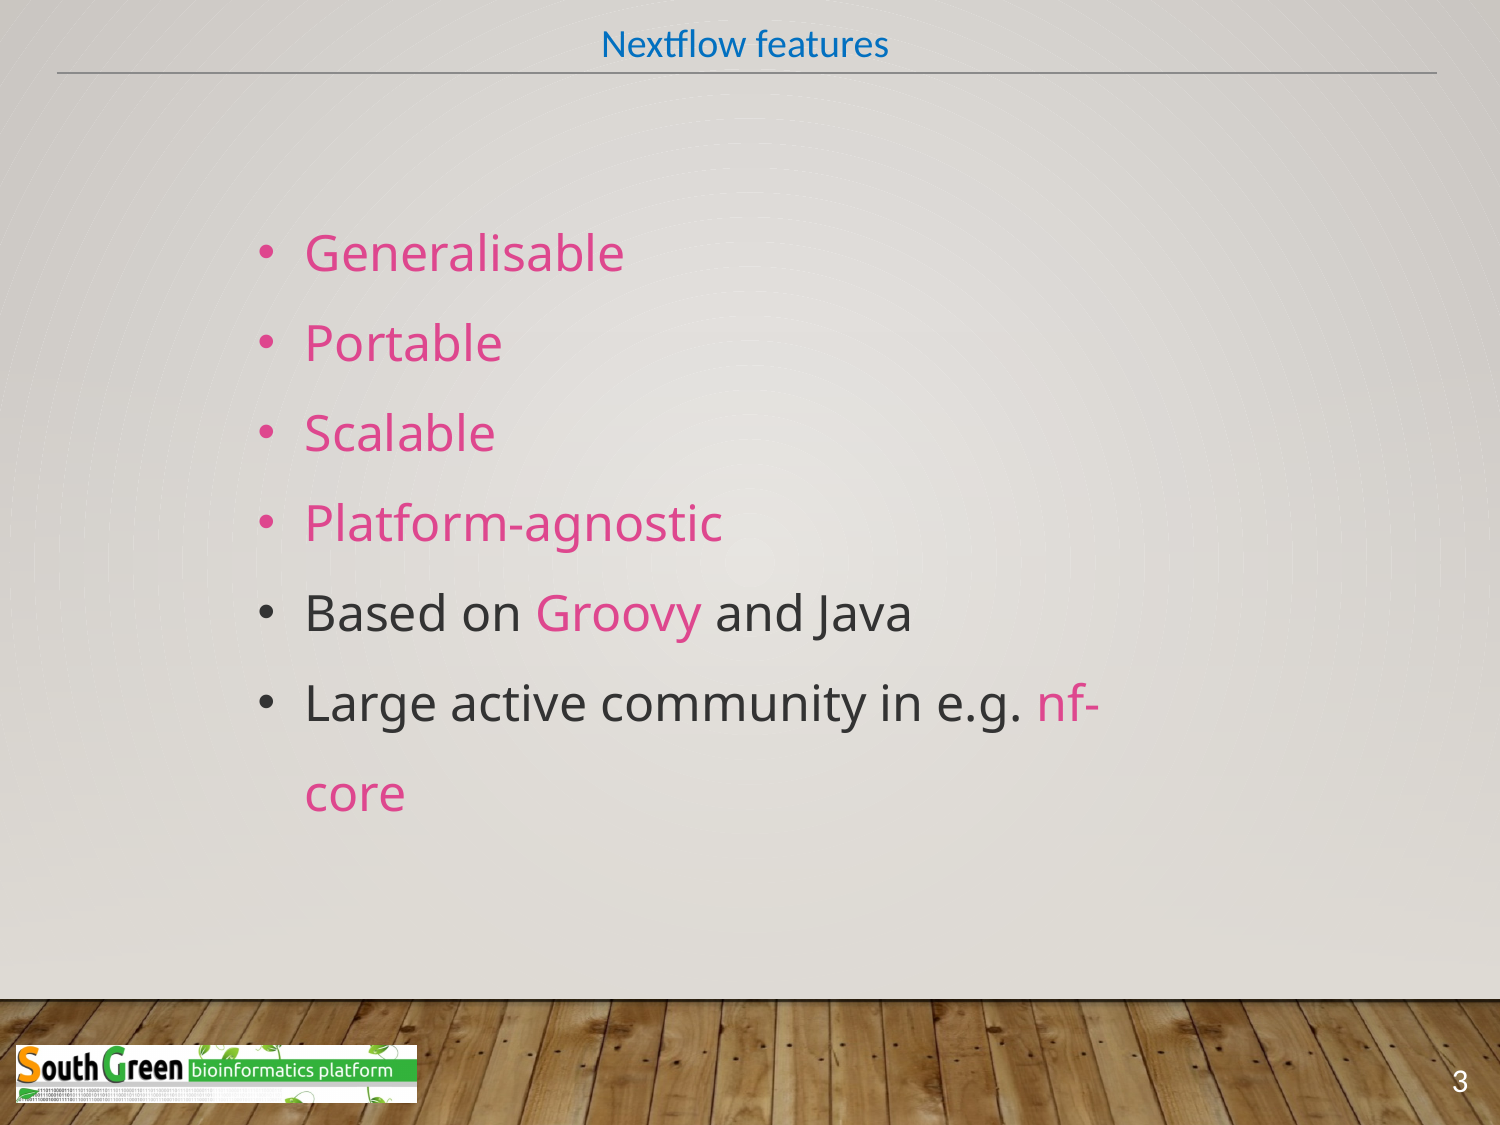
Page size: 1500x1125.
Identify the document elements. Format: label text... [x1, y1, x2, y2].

slide_number 3 [1369, 1051, 1484, 1105]
text_box Generalisable Portable Scalable Platform-agnostic Based on Groovy and Java Large active community in e.g. nf-core [243, 184, 1206, 829]
list Nextflow features [0, 0, 1500, 73]
picture [0, 999, 1500, 1125]
